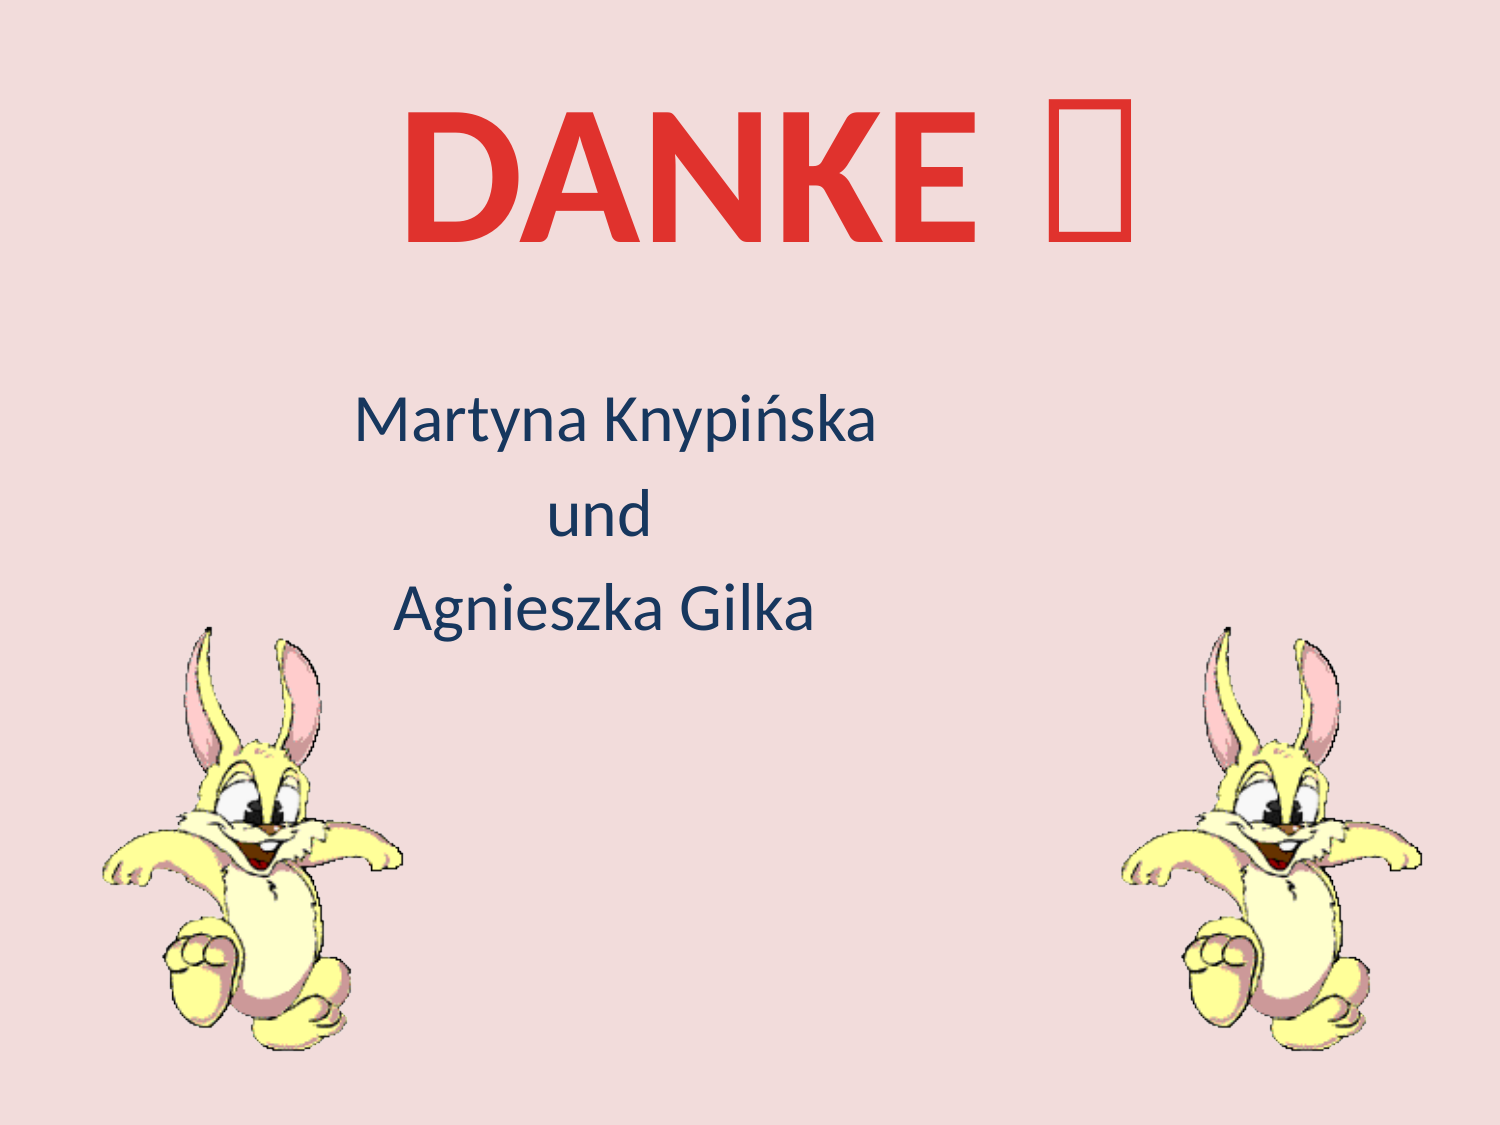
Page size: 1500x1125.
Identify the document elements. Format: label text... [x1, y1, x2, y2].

list Martyna Knypińska und Agnieszka Gilka [58, 292, 1409, 657]
picture [34, 602, 481, 1125]
text_box DANKE  [257, 35, 1336, 291]
picture [1054, 602, 1500, 1125]
